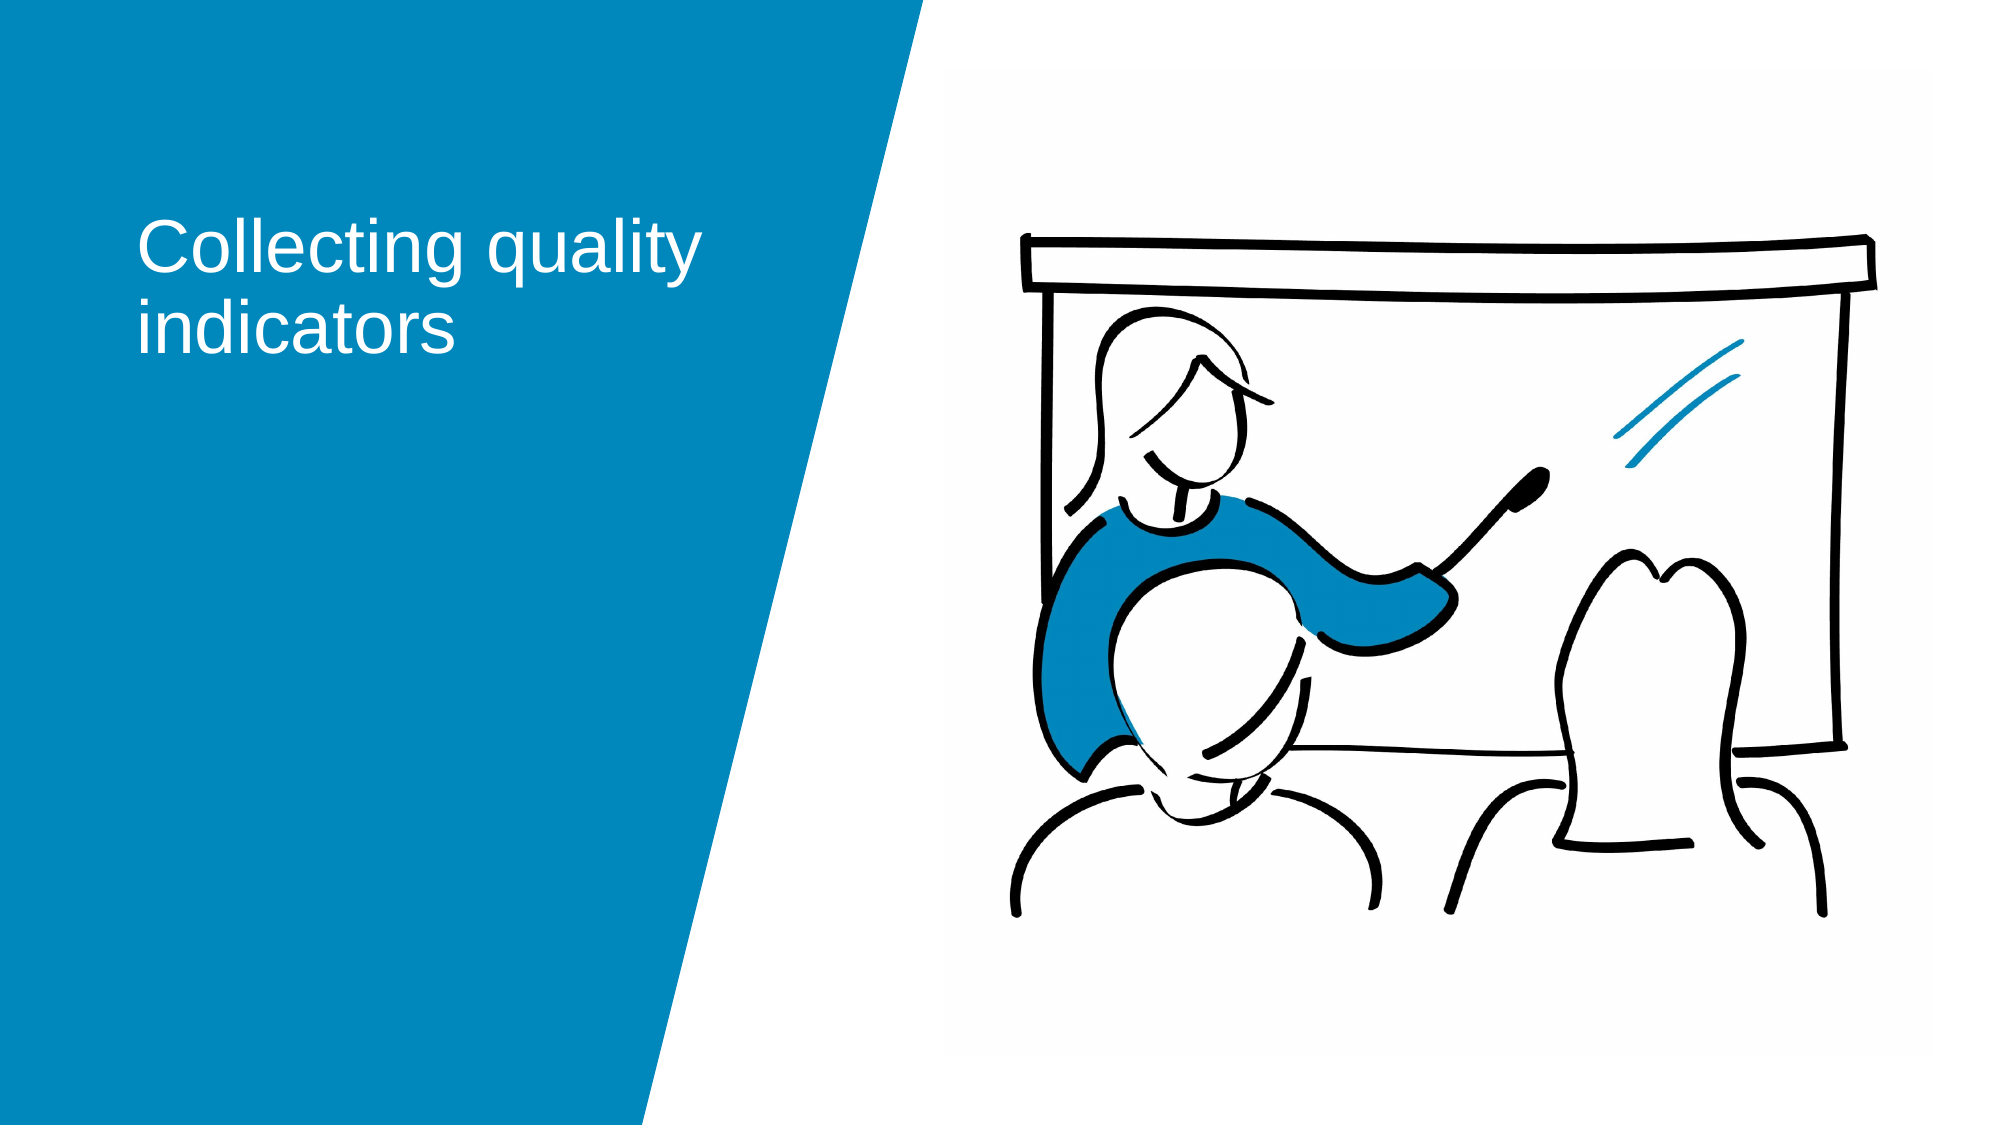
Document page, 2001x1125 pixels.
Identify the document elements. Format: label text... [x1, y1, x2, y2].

title Collecting quality indicators [136, 0, 775, 371]
picture [944, 68, 1932, 1056]
